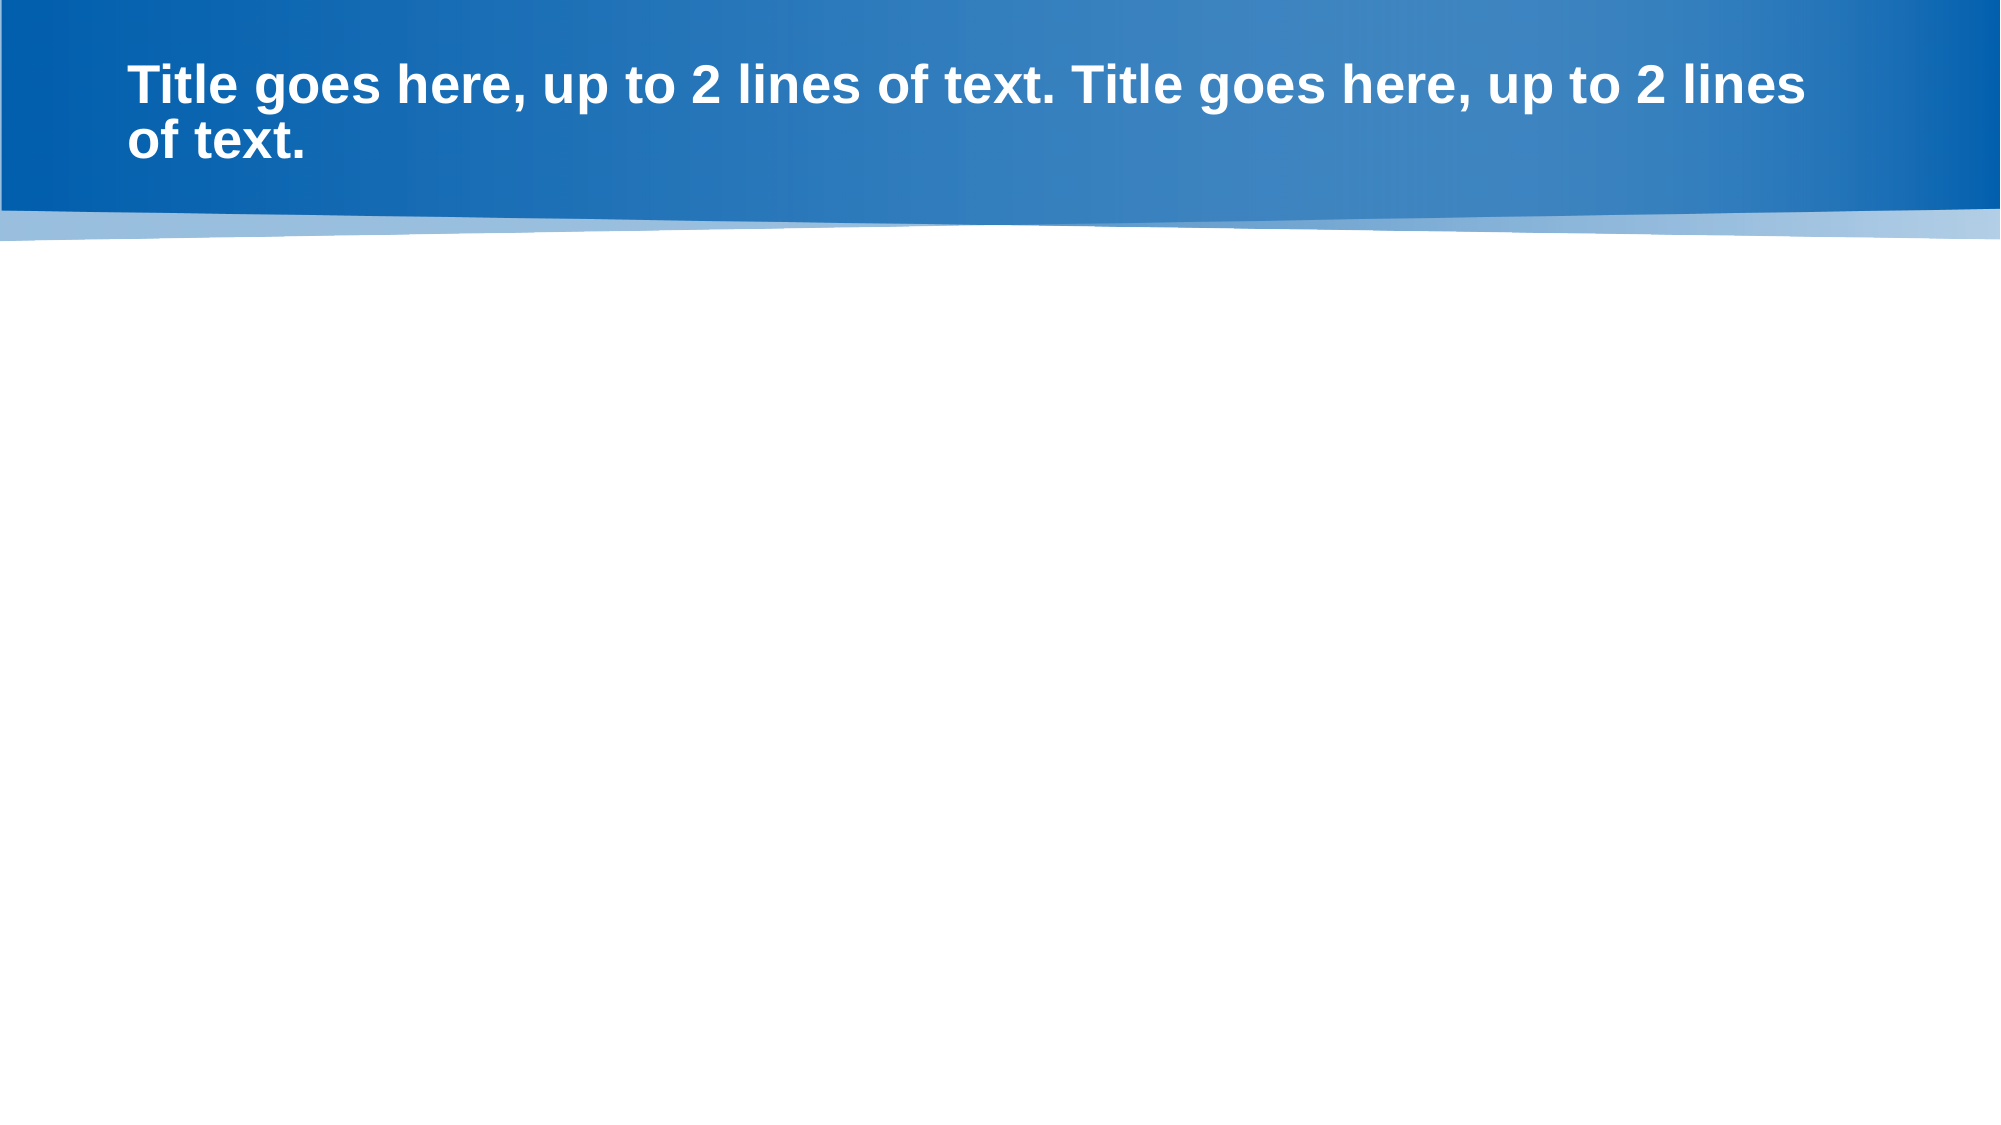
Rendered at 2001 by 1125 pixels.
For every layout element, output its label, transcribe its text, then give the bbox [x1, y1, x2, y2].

picture [0, 0, 2000, 263]
title Title goes here, up to 2 lines of text. Title goes here, up to 2 lines of text. [112, 51, 1887, 178]
